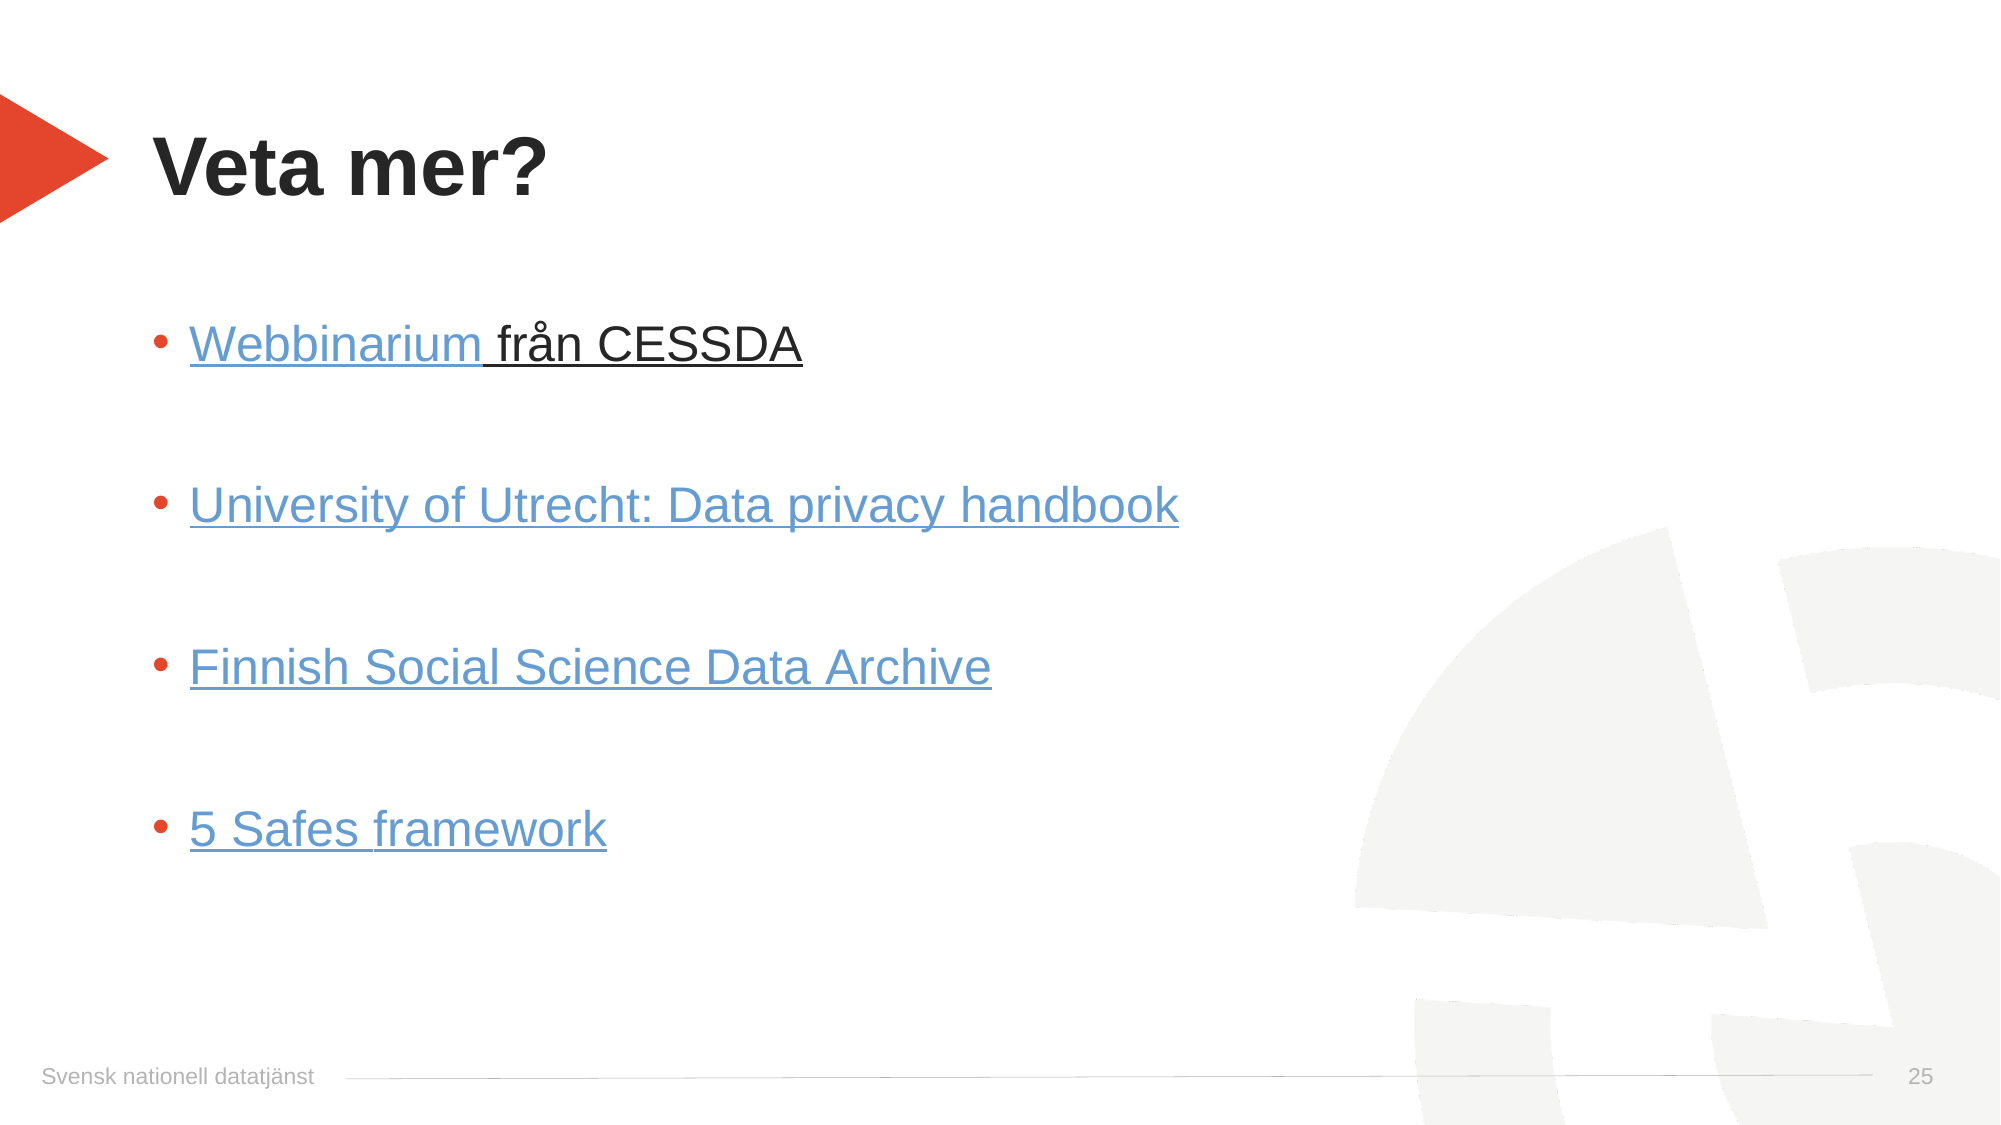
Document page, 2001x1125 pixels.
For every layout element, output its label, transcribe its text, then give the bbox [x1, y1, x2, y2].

title Veta mer? [137, 59, 1863, 278]
list Webbinarium från CESSDA University of Utrecht: Data privacy handbook Finnish Social Science Data Archive 5 Safes framework [137, 303, 1863, 1053]
picture [1338, 487, 2001, 1125]
